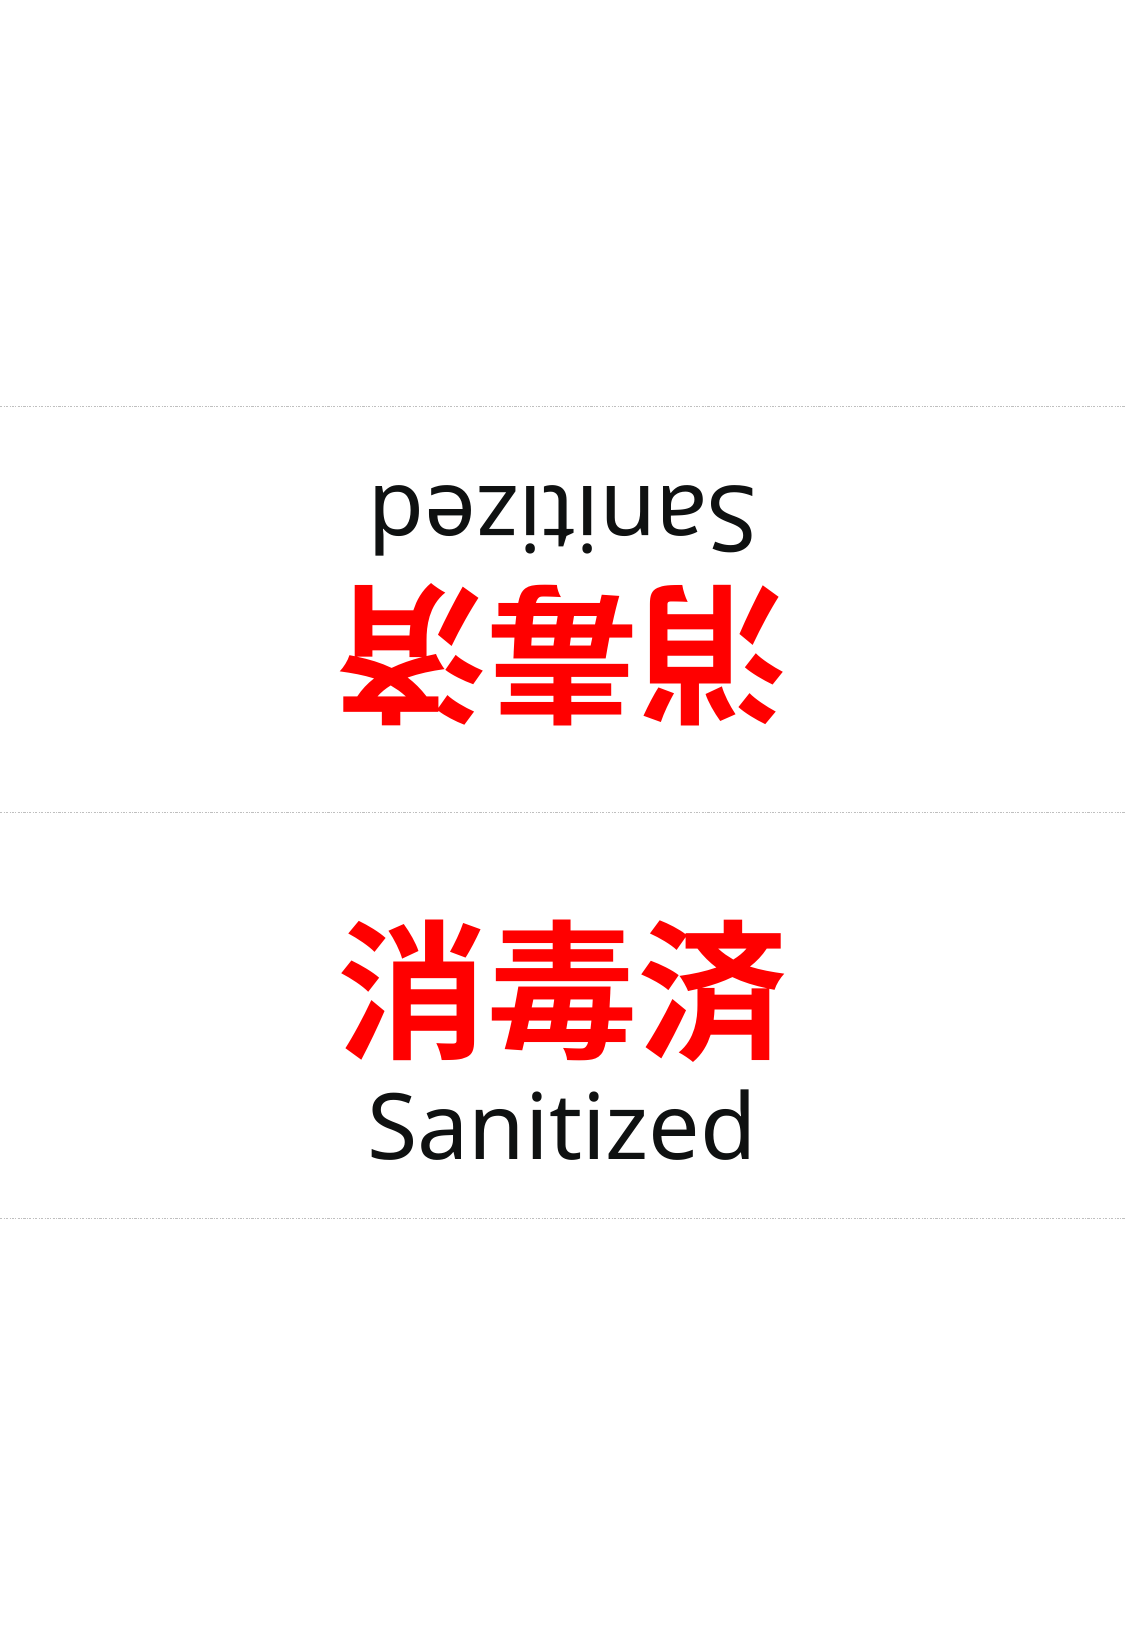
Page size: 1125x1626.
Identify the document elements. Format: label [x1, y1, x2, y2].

text_box [320, 459, 805, 756]
text_box [320, 890, 805, 1187]
